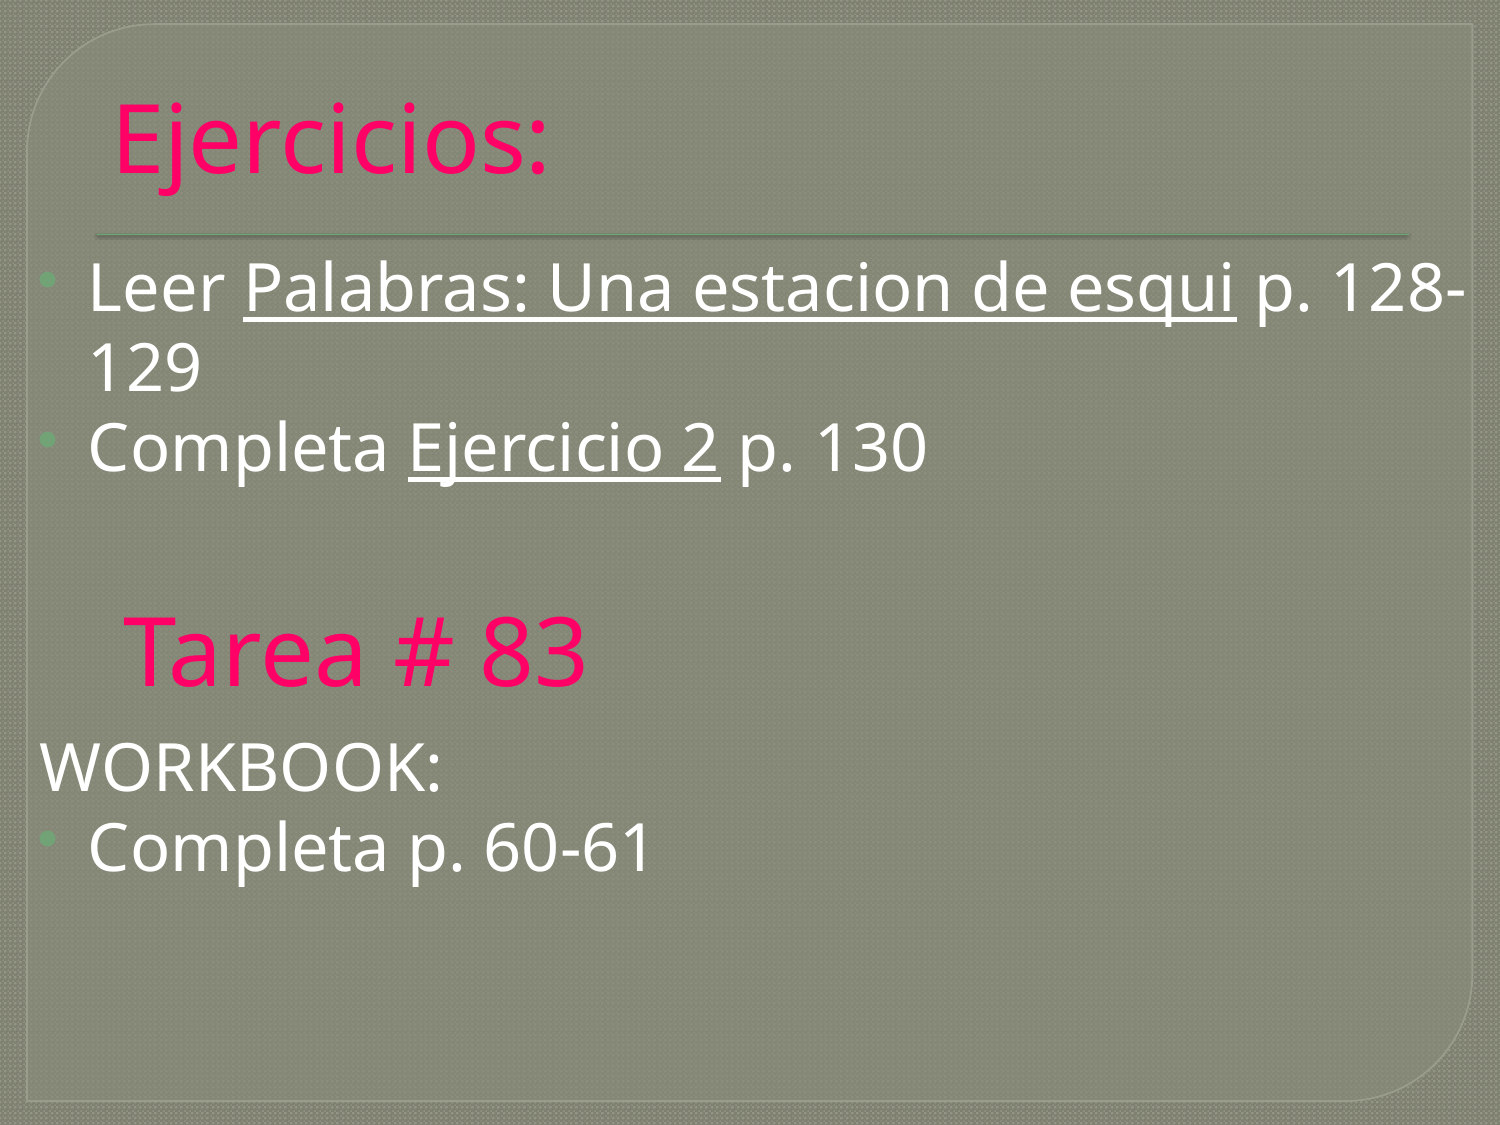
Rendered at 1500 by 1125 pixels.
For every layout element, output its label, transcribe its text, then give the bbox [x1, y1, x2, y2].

list Leer Palabras: Una estacion de esqui p. 128-129 Completa Ejercicio 2 p. 130 WORKBOOK: Completa p. 60-61 [24, 237, 1500, 980]
text_box Tarea # 83 [99, 525, 1450, 713]
text_box Ejercicios: [87, 12, 1438, 200]
